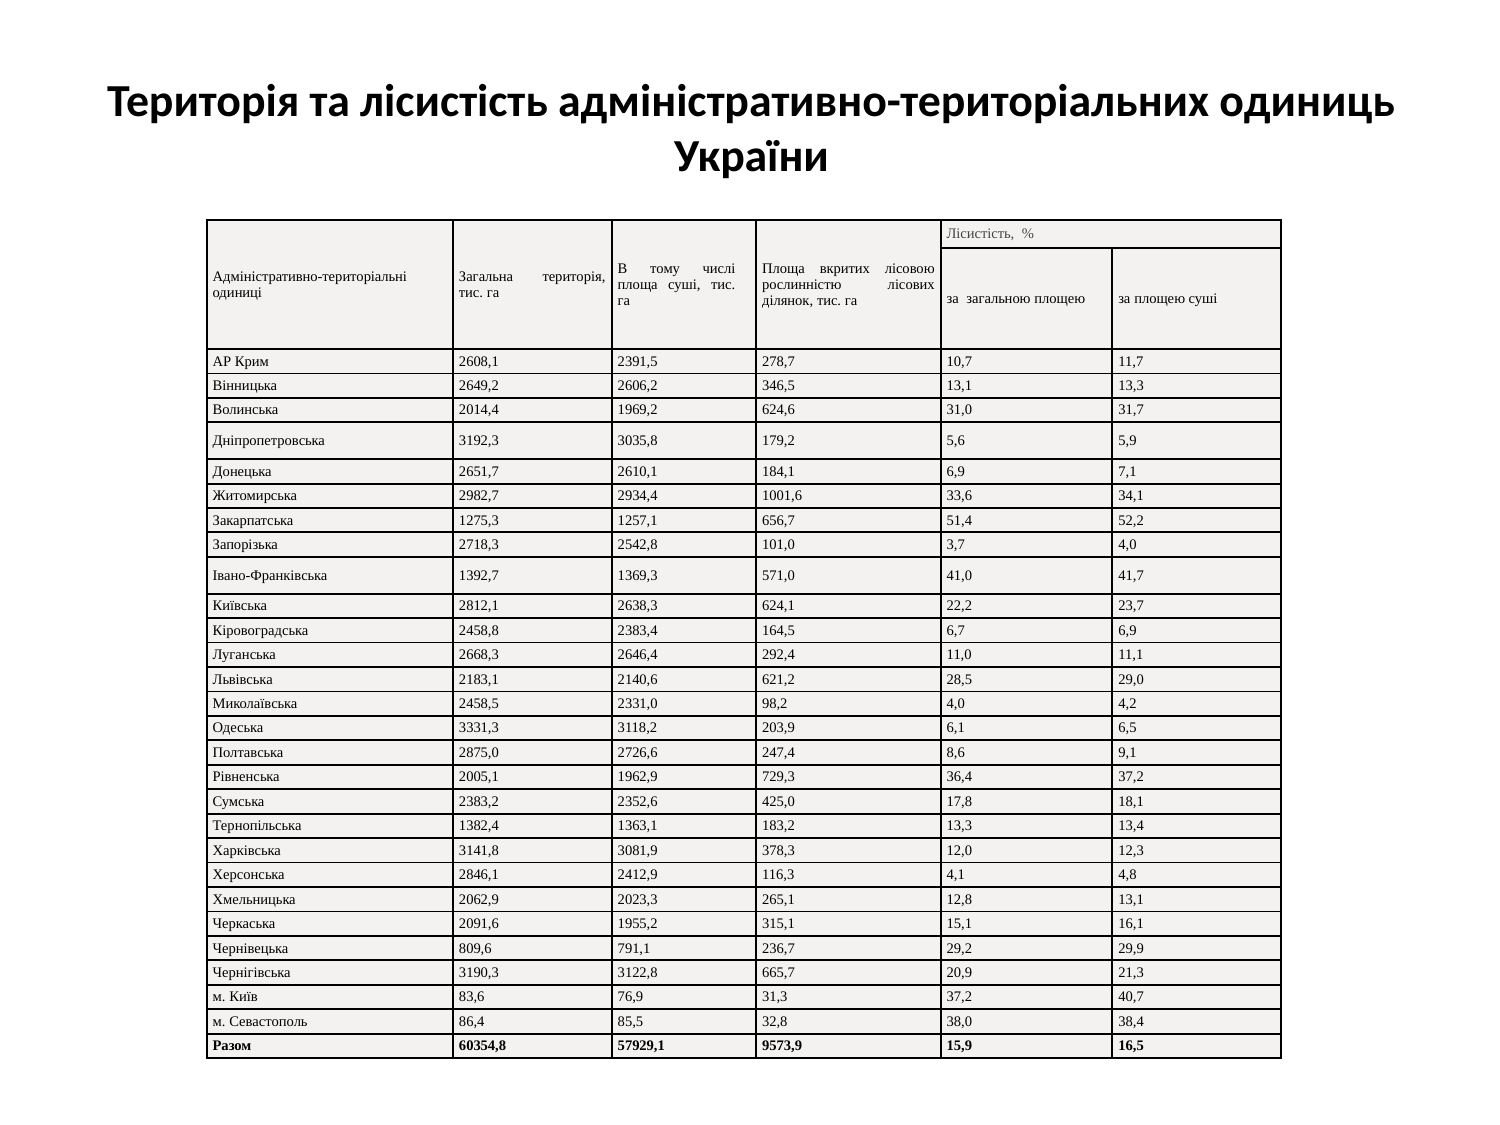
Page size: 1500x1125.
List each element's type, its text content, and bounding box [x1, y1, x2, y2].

table_cell 3118,2 [613, 717, 755, 739]
table_cell 292,4 [757, 643, 940, 666]
table_cell 4,0 [942, 692, 1111, 715]
table_cell Київська [208, 595, 452, 617]
table_cell 16,5 [1113, 1035, 1280, 1057]
table_cell 10,7 [942, 350, 1111, 373]
table_cell 1955,2 [613, 912, 755, 935]
table_cell 2352,6 [613, 790, 755, 813]
table_cell 2610,1 [613, 460, 755, 483]
table_cell 38,4 [1113, 1010, 1280, 1033]
table_cell Львівська [208, 668, 452, 691]
table_cell 52,2 [1113, 509, 1280, 531]
table_cell 2183,1 [454, 668, 611, 691]
table_cell 4,0 [1113, 533, 1280, 556]
table_cell Чернігівська [208, 961, 452, 984]
table_cell 3,7 [942, 533, 1111, 556]
table_cell 1969,2 [613, 399, 755, 421]
table_header Площа вкритих лісовою рослинністю лісових ділянок, тис. га [757, 221, 940, 348]
table_cell 3081,9 [613, 839, 755, 862]
table_cell 11,7 [1113, 350, 1280, 373]
table_cell Донецька [208, 460, 452, 483]
title Територія та лісистість адміністративно-територіальних одиниць України [76, 42, 1427, 209]
table_cell м. Севастополь [208, 1010, 452, 1033]
table_header В тому числі площа суші, тис. га [613, 221, 755, 348]
table_cell 116,3 [757, 863, 940, 886]
table_cell 3122,8 [613, 961, 755, 984]
table_cell Черкаська [208, 912, 452, 935]
table_cell 1369,3 [613, 558, 755, 593]
table_cell 9573,9 [757, 1035, 940, 1057]
table_cell 621,2 [757, 668, 940, 691]
table_cell 32,8 [757, 1010, 940, 1033]
table_cell 278,7 [757, 350, 940, 373]
table_cell 37,2 [1113, 766, 1280, 788]
table_cell за площею суші [1113, 249, 1280, 348]
table_cell 21,3 [1113, 961, 1280, 984]
table_cell 13,1 [942, 374, 1111, 397]
table_cell 37,2 [942, 986, 1111, 1008]
table_cell 184,1 [757, 460, 940, 483]
table_cell Вінницька [208, 374, 452, 397]
table_cell 29,9 [1113, 937, 1280, 959]
table_cell 2718,3 [454, 533, 611, 556]
table_cell 2726,6 [613, 741, 755, 764]
table_cell 791,1 [613, 937, 755, 959]
table_header Адміністративно-територіальні одиниці [208, 221, 452, 348]
table_cell 2846,1 [454, 863, 611, 886]
table_cell 2331,0 [613, 692, 755, 715]
table_cell 247,4 [757, 741, 940, 764]
table_cell 15,1 [942, 912, 1111, 935]
table_cell 2542,8 [613, 533, 755, 556]
table_cell 41,7 [1113, 558, 1280, 593]
table_cell 38,0 [942, 1010, 1111, 1033]
table_cell 36,4 [942, 766, 1111, 788]
table_cell 101,0 [757, 533, 940, 556]
table_cell 31,7 [1113, 399, 1280, 421]
table_cell 425,0 [757, 790, 940, 813]
table_cell 2091,6 [454, 912, 611, 935]
table_cell 12,0 [942, 839, 1111, 862]
table_cell Чернівецька [208, 937, 452, 959]
table_cell Сумська [208, 790, 452, 813]
table_cell 29,0 [1113, 668, 1280, 691]
table_cell 41,0 [942, 558, 1111, 593]
table_cell 6,7 [942, 619, 1111, 642]
table_cell АР Крим [208, 350, 452, 373]
table_cell 665,7 [757, 961, 940, 984]
table_cell 13,1 [1113, 888, 1280, 911]
table_cell 2606,2 [613, 374, 755, 397]
table_cell 2608,1 [454, 350, 611, 373]
table_cell 2982,7 [454, 485, 611, 507]
table_header Загальна територія, тис. га [454, 221, 611, 348]
table_cell 23,7 [1113, 595, 1280, 617]
table_cell 1363,1 [613, 815, 755, 837]
table_cell 6,1 [942, 717, 1111, 739]
table_cell 3331,3 [454, 717, 611, 739]
table_cell 4,8 [1113, 863, 1280, 886]
table_cell 2062,9 [454, 888, 611, 911]
table_cell 809,6 [454, 937, 611, 959]
table_cell 3190,3 [454, 961, 611, 984]
table_cell 6,9 [1113, 619, 1280, 642]
table_cell Рівненська [208, 766, 452, 788]
table_cell 4,2 [1113, 692, 1280, 715]
table_cell 203,9 [757, 717, 940, 739]
table_cell 2412,9 [613, 863, 755, 886]
table_cell 13,4 [1113, 815, 1280, 837]
table_cell 5,6 [942, 423, 1111, 458]
table_cell Волинська [208, 399, 452, 421]
table_cell Івано-Франківська [208, 558, 452, 593]
table_cell 2014,4 [454, 399, 611, 421]
table_cell 265,1 [757, 888, 940, 911]
table_cell 729,3 [757, 766, 940, 788]
table_cell 164,5 [757, 619, 940, 642]
table_cell 9,1 [1113, 741, 1280, 764]
table_cell 60354,8 [454, 1035, 611, 1057]
table_cell 1275,3 [454, 509, 611, 531]
table_cell 236,7 [757, 937, 940, 959]
table_cell 624,6 [757, 399, 940, 421]
table_cell Житомирська [208, 485, 452, 507]
table_cell 7,1 [1113, 460, 1280, 483]
table_cell Разом [208, 1035, 452, 1057]
table_cell 11,0 [942, 643, 1111, 666]
table_cell 624,1 [757, 595, 940, 617]
table_cell 98,2 [757, 692, 940, 715]
table_cell 86,4 [454, 1010, 611, 1033]
table_cell Одеська [208, 717, 452, 739]
table_cell 1382,4 [454, 815, 611, 837]
table_cell 20,9 [942, 961, 1111, 984]
table_cell 6,5 [1113, 717, 1280, 739]
table_cell 8,6 [942, 741, 1111, 764]
table_cell 2934,4 [613, 485, 755, 507]
table_cell Кіровоградська [208, 619, 452, 642]
table_cell 2649,2 [454, 374, 611, 397]
table_cell 18,1 [1113, 790, 1280, 813]
table_cell 571,0 [757, 558, 940, 593]
table_cell за загальною площею [942, 249, 1111, 348]
table_cell 2646,4 [613, 643, 755, 666]
table_cell Миколаївська [208, 692, 452, 715]
table_cell м. Київ [208, 986, 452, 1008]
table_cell 346,5 [757, 374, 940, 397]
table_cell 2812,1 [454, 595, 611, 617]
table_cell 12,8 [942, 888, 1111, 911]
table_cell 2875,0 [454, 741, 611, 764]
table_cell 6,9 [942, 460, 1111, 483]
table_cell 57929,1 [613, 1035, 755, 1057]
table_cell 11,1 [1113, 643, 1280, 666]
table_cell 76,9 [613, 986, 755, 1008]
table_cell Харківська [208, 839, 452, 862]
table_cell 656,7 [757, 509, 940, 531]
table_cell 315,1 [757, 912, 940, 935]
table_cell 2638,3 [613, 595, 755, 617]
table_cell 183,2 [757, 815, 940, 837]
table_cell Закарпатська [208, 509, 452, 531]
table_cell 22,2 [942, 595, 1111, 617]
table_cell 1962,9 [613, 766, 755, 788]
table_cell 85,5 [613, 1010, 755, 1033]
table_cell 51,4 [942, 509, 1111, 531]
table_cell 15,9 [942, 1035, 1111, 1057]
table_cell 31,0 [942, 399, 1111, 421]
table_cell 28,5 [942, 668, 1111, 691]
table_cell 2458,5 [454, 692, 611, 715]
table_cell 13,3 [942, 815, 1111, 837]
table_cell 3192,3 [454, 423, 611, 458]
table_cell 3035,8 [613, 423, 755, 458]
table_cell Полтавська [208, 741, 452, 764]
table_cell Луганська [208, 643, 452, 666]
table_cell 2023,3 [613, 888, 755, 911]
table_cell 4,1 [942, 863, 1111, 886]
table_cell 179,2 [757, 423, 940, 458]
table_cell Запорізька [208, 533, 452, 556]
table_cell 1001,6 [757, 485, 940, 507]
table_header Лісистість, % [942, 221, 1280, 247]
table_cell Дніпропетровська [208, 423, 452, 458]
table_cell Херсонська [208, 863, 452, 886]
table_cell 16,1 [1113, 912, 1280, 935]
table_cell 2383,4 [613, 619, 755, 642]
table_cell 12,3 [1113, 839, 1280, 862]
table_cell 33,6 [942, 485, 1111, 507]
table_cell 378,3 [757, 839, 940, 862]
table_cell 2383,2 [454, 790, 611, 813]
table_cell 17,8 [942, 790, 1111, 813]
table_cell 29,2 [942, 937, 1111, 959]
table_cell 31,3 [757, 986, 940, 1008]
table_cell 2391,5 [613, 350, 755, 373]
table_cell 5,9 [1113, 423, 1280, 458]
table_cell 1257,1 [613, 509, 755, 531]
table_cell Хмельницька [208, 888, 452, 911]
table_cell 2140,6 [613, 668, 755, 691]
table_cell 83,6 [454, 986, 611, 1008]
table_cell 2668,3 [454, 643, 611, 666]
table_cell 40,7 [1113, 986, 1280, 1008]
table_cell 2458,8 [454, 619, 611, 642]
table_cell 1392,7 [454, 558, 611, 593]
table_cell 2651,7 [454, 460, 611, 483]
table_cell 34,1 [1113, 485, 1280, 507]
table_cell 2005,1 [454, 766, 611, 788]
table_cell 3141,8 [454, 839, 611, 862]
table_cell Тернопільська [208, 815, 452, 837]
table_cell 13,3 [1113, 374, 1280, 397]
